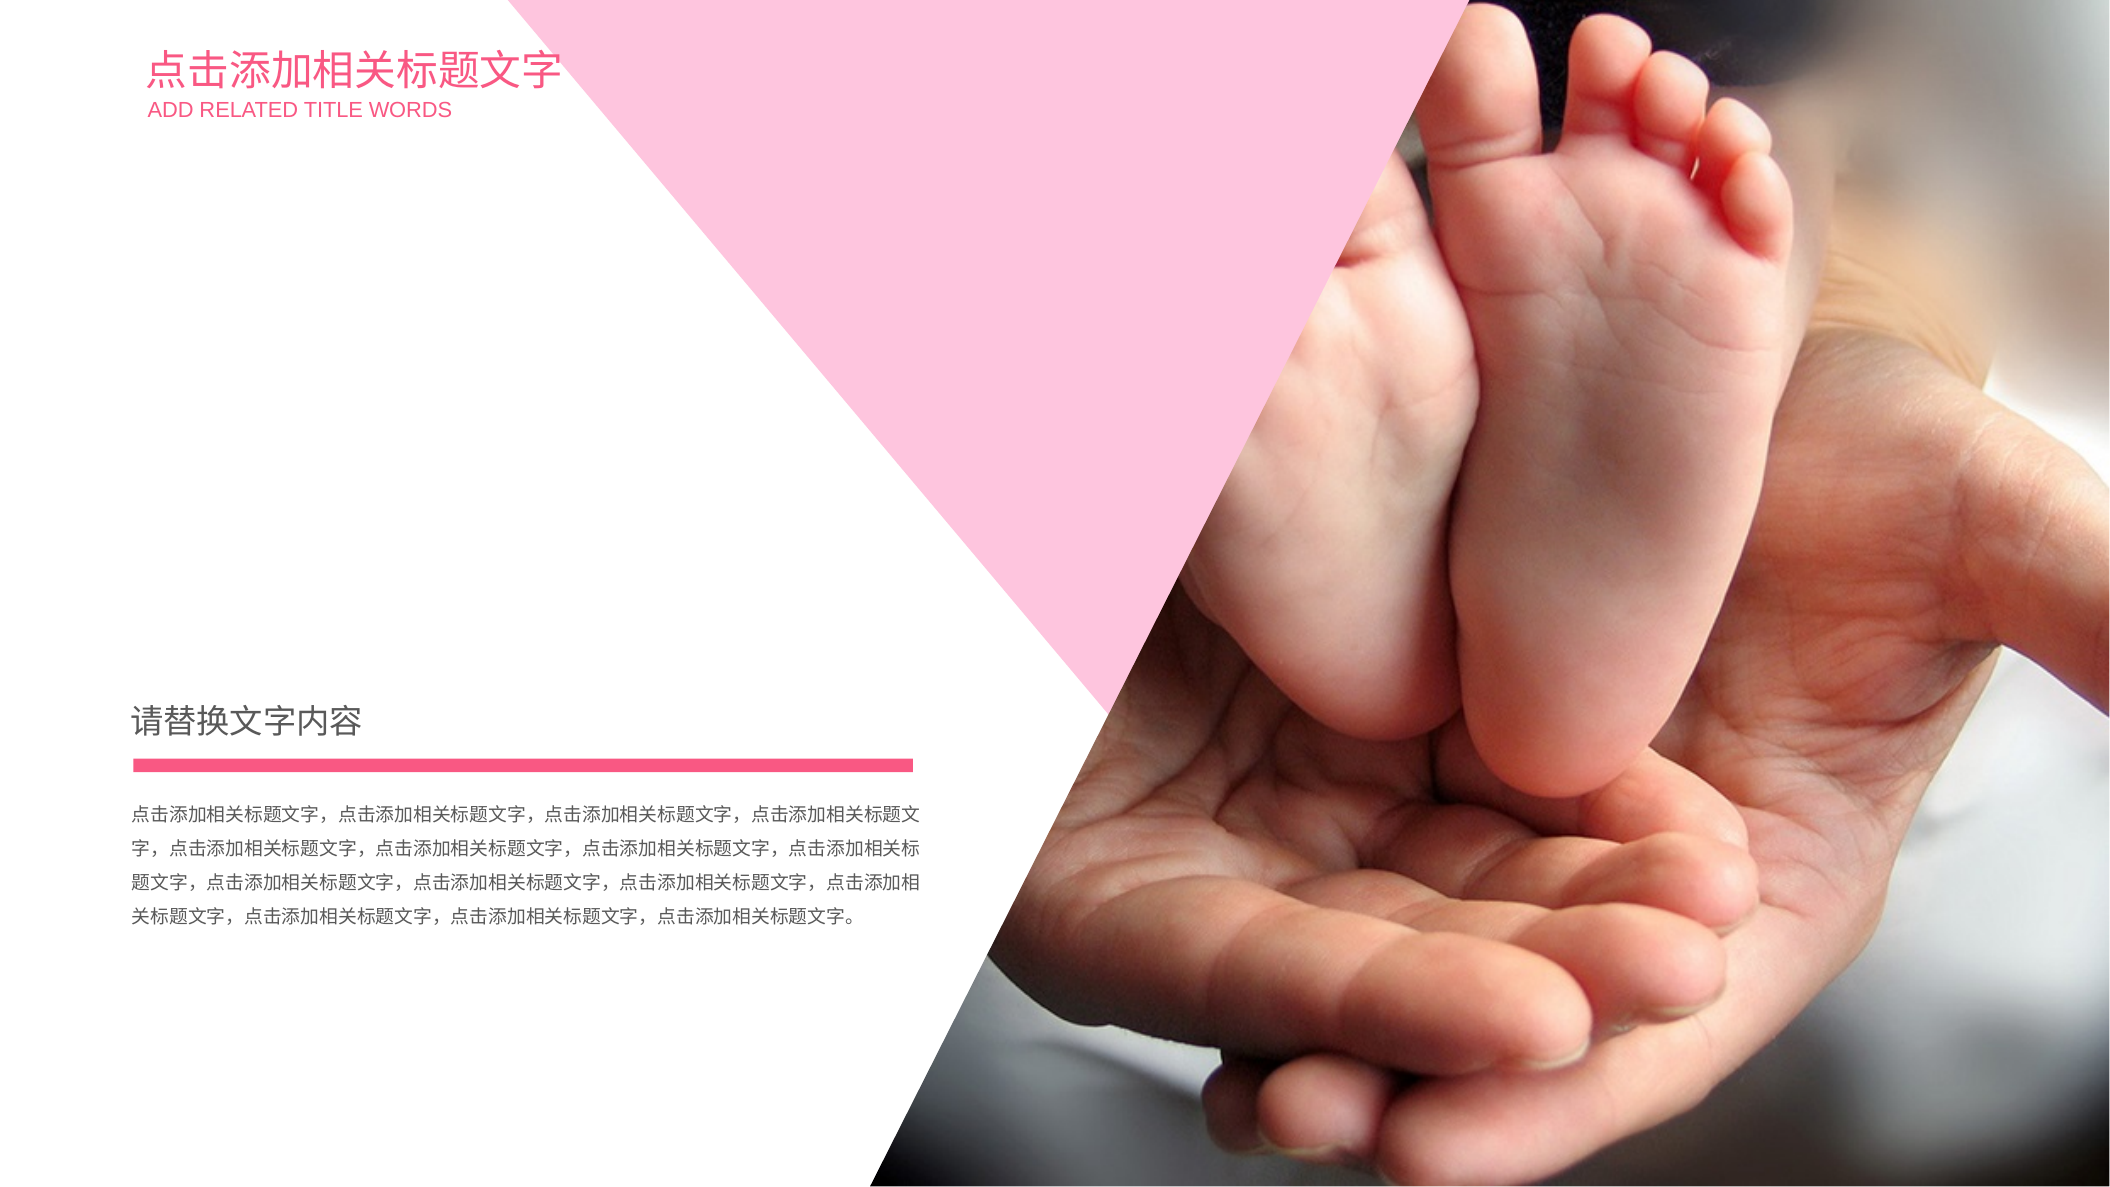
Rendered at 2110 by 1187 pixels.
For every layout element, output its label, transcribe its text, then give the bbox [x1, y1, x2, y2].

text_box 点击添加相关标题文字 [145, 43, 564, 95]
text_box 点击添加相关标题文字，点击添加相关标题文字，点击添加相关标题文字，点击添加相关标题文字，点击添加相关标题文字，点击添加相关标题文字，点击添加相关标题文字，点击添加相关标题文字，点击添加相关标题文字，点击添加相关标题文字，点击添加相关标题文字，点击添加相关标题文字，点击添加相关标题文字，点击添加相关标题文字，点击添加相关标题文字。 [116, 784, 936, 935]
text_box [132, 758, 914, 773]
text_box [870, 0, 2110, 1187]
text_box 请替换文字内容 [115, 692, 393, 748]
text_box ADD RELATED TITLE WORDS [147, 96, 453, 123]
text_box [507, 0, 1469, 714]
